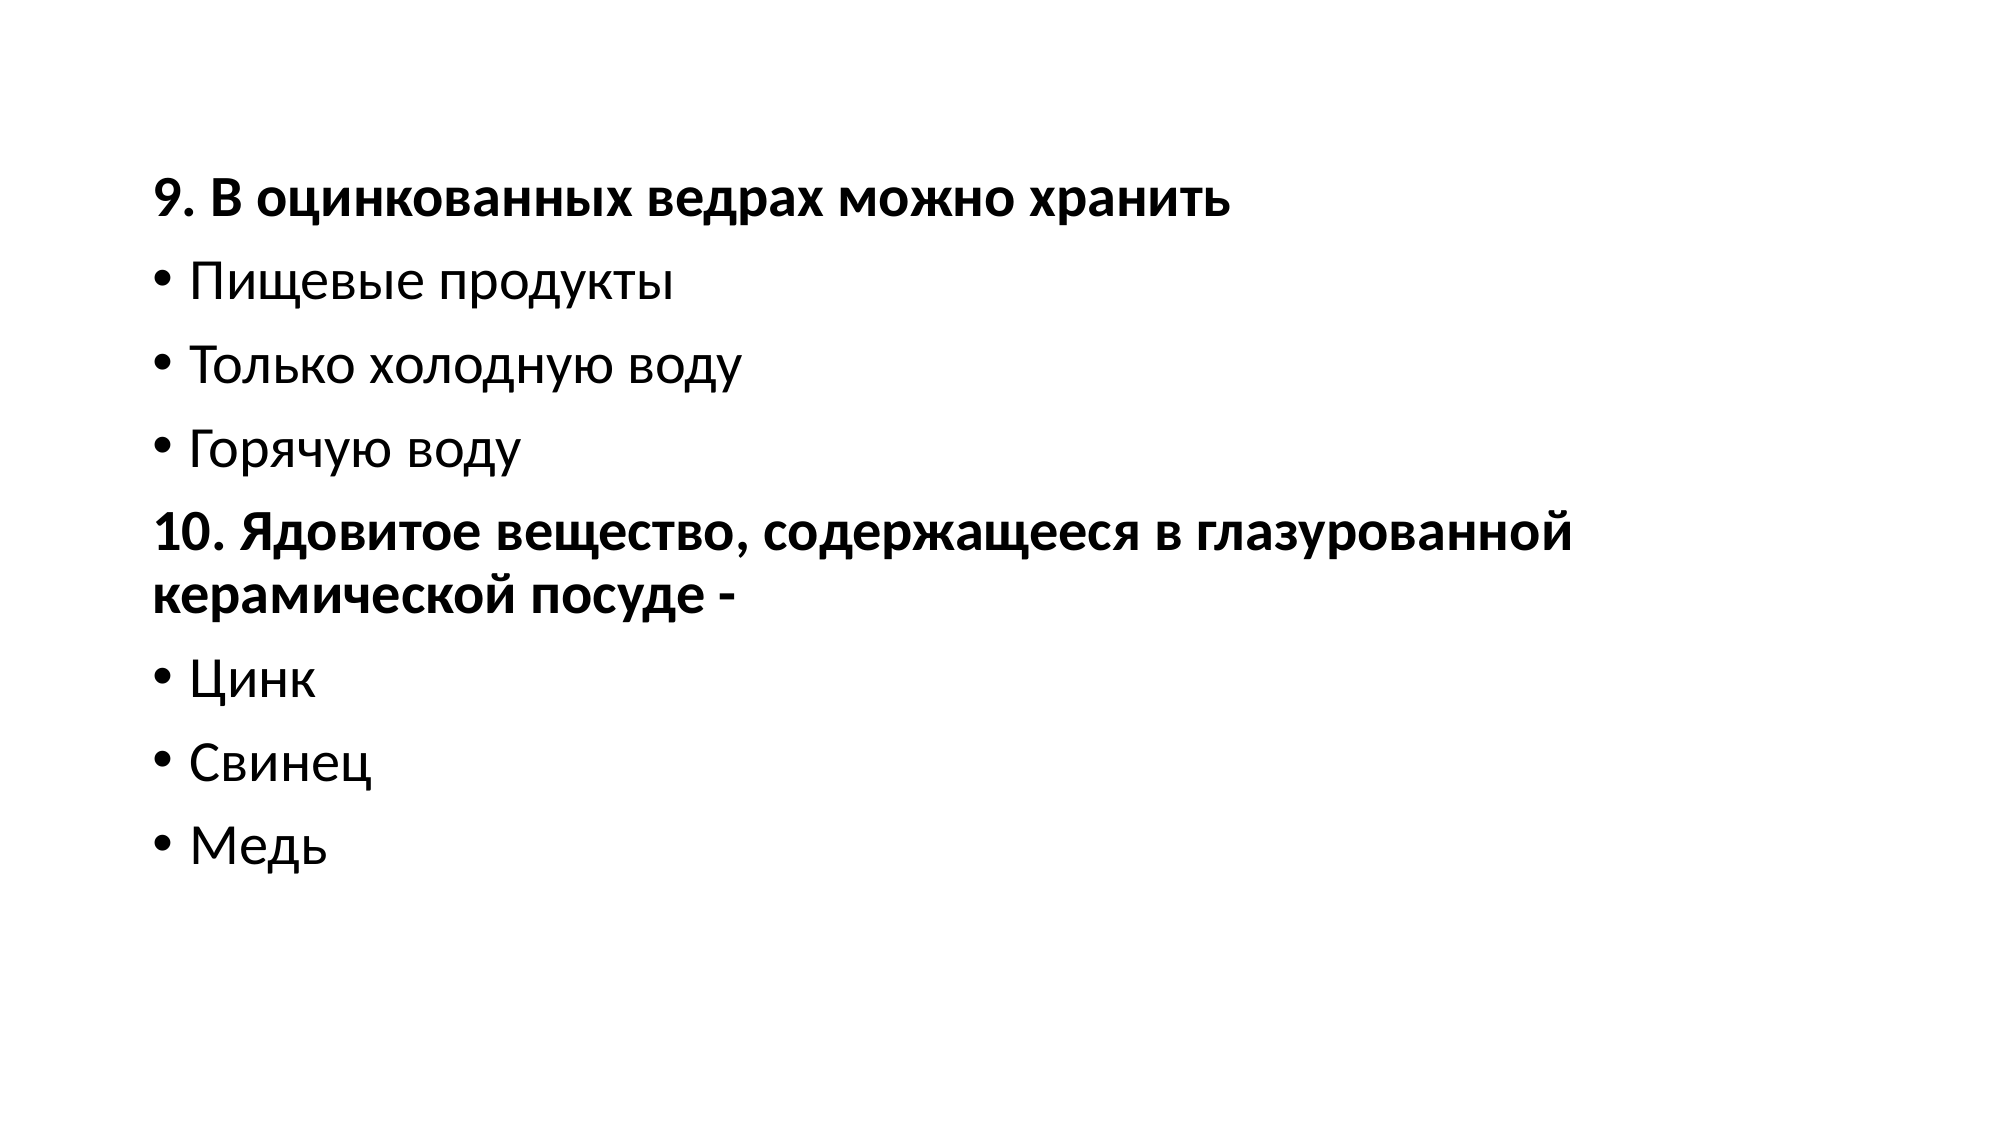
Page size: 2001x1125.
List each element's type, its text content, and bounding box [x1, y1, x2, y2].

list 9. В оцинкованных ведрах можно хранить Пищевые продукты Только холодную воду Горячую воду 10. Ядовитое вещество, содержащееся в глазурованной керамической посуде - Цинк Свинец Медь [137, 158, 1863, 1014]
